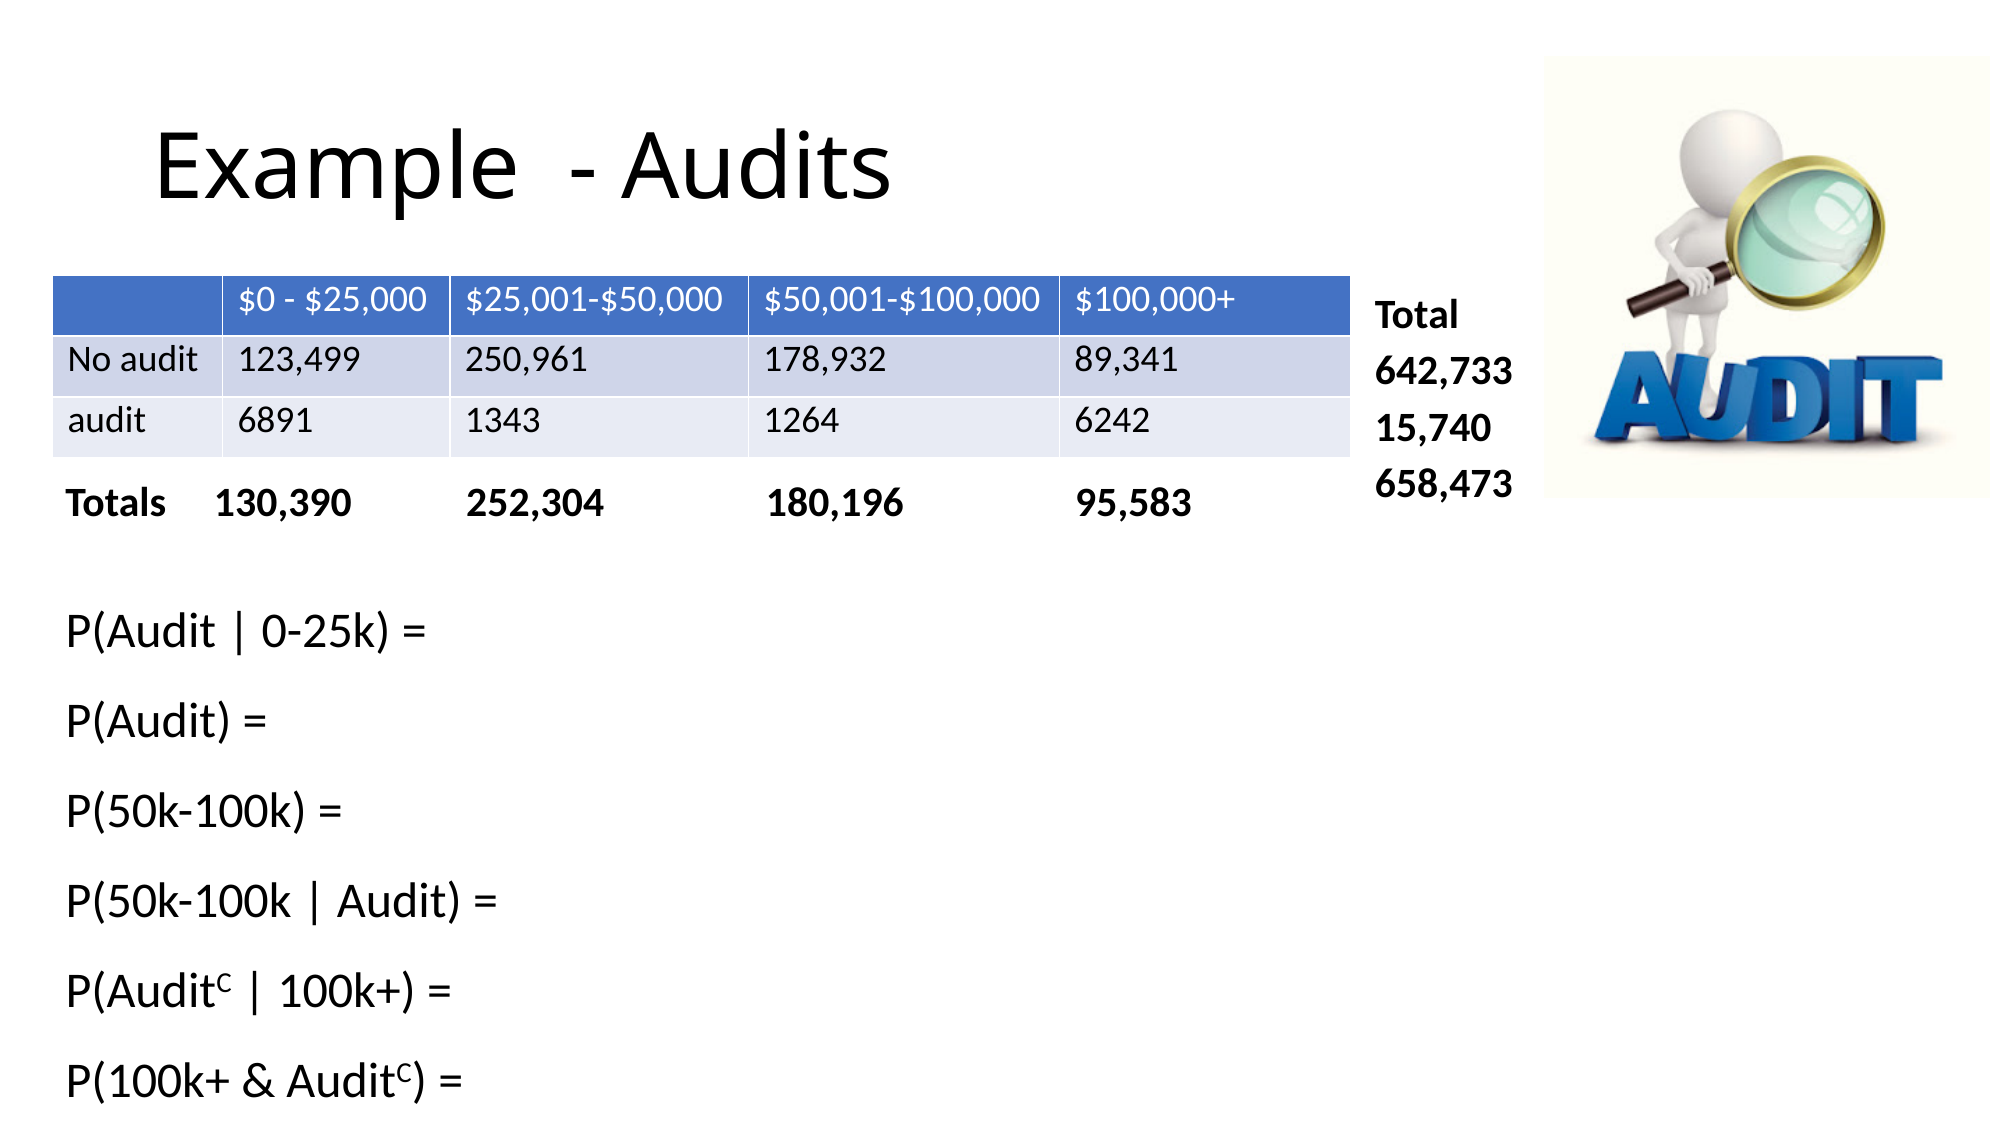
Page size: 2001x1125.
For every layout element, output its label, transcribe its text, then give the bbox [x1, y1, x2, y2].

table_header $50,001-$100,000 [749, 276, 1059, 335]
table_cell 178,932 [749, 337, 1059, 396]
table_header $0 - $25,000 [223, 276, 449, 335]
table_header $100,000+ [1060, 276, 1350, 335]
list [1544, 56, 1990, 498]
text_box Total 642,733 15,740 658,473 [1359, 279, 1545, 514]
text_box P(Audit | 0-25k) = P(Audit) = P(50k-100k) = P(50k-100k | Audit) = P(AuditC | 100k+) = P(100k+ & AuditC) = [50, 559, 563, 1115]
table_cell 1264 [749, 398, 1059, 457]
table_cell 250,961 [451, 337, 748, 396]
table_cell 1343 [451, 398, 748, 457]
table_header [53, 276, 222, 335]
table_cell 6891 [223, 398, 449, 457]
table_cell 123,499 [223, 337, 449, 396]
table_cell audit [53, 398, 222, 457]
table_cell 89,341 [1060, 337, 1350, 396]
table_cell 6242 [1060, 398, 1350, 457]
table_header $25,001-$50,000 [451, 276, 748, 335]
table_cell No audit [53, 337, 222, 396]
title Example - Audits [137, 59, 1544, 278]
text_box Totals 130,390 252,304 180,196 95,583 [50, 467, 1272, 583]
